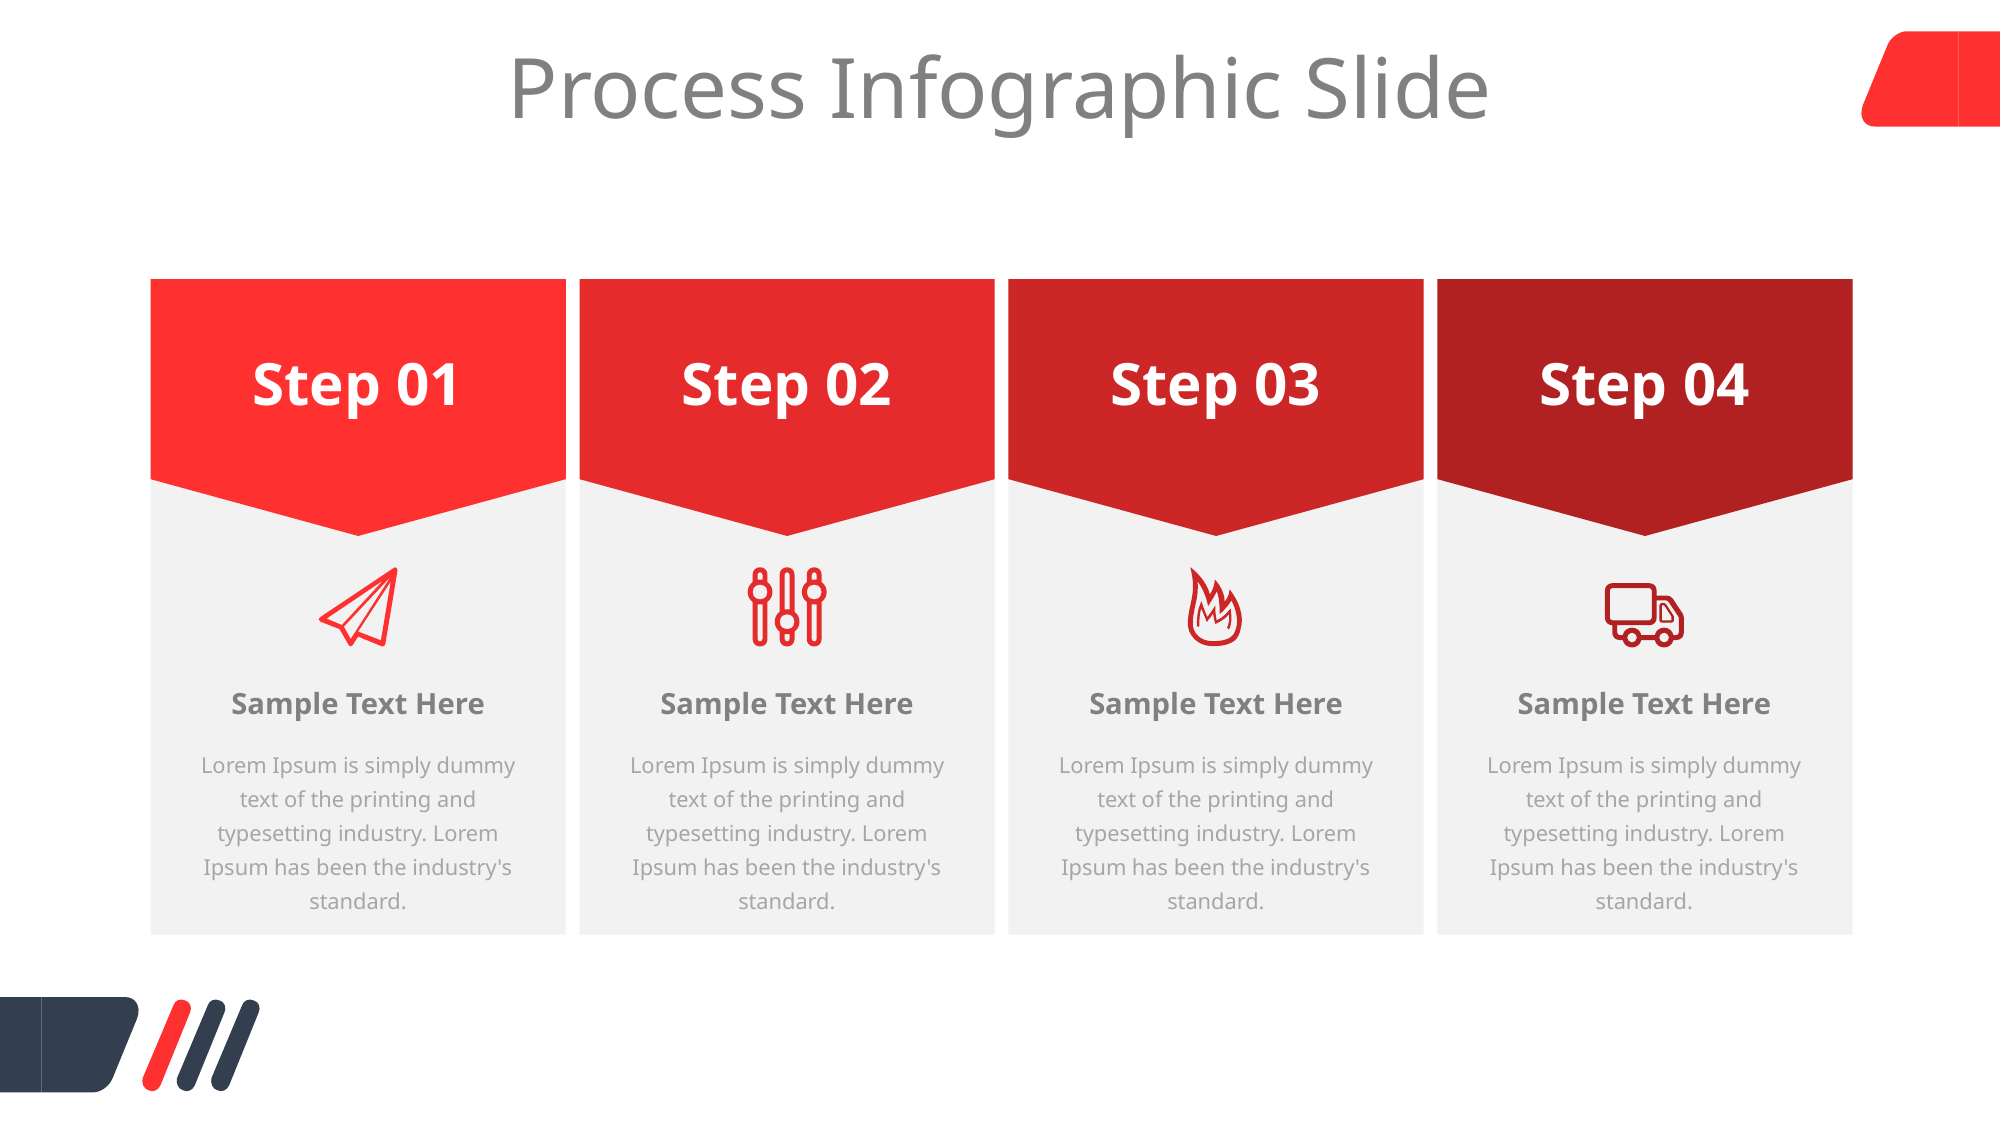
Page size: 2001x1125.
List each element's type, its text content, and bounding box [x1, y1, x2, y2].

text_box Step 01 [238, 339, 479, 425]
text_box [578, 278, 996, 537]
text_box Step 03 [1096, 339, 1336, 425]
text_box Sample Text Here [216, 678, 500, 728]
text_box [1436, 480, 1854, 936]
text_box [1436, 278, 1854, 537]
text_box [579, 480, 996, 936]
text_box Lorem Ipsum is simply dummy text of the printing and typesetting industry. Lorem Ipsum has been the industry's standard. [187, 743, 529, 914]
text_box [747, 567, 827, 647]
text_box Process Infographic Slide [493, 28, 1508, 143]
text_box [318, 567, 398, 647]
text_box Sample Text Here [645, 678, 929, 728]
text_box Step 02 [667, 339, 907, 425]
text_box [1604, 583, 1684, 648]
text_box [1007, 480, 1425, 936]
text_box Sample Text Here [1074, 678, 1358, 728]
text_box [1187, 567, 1245, 647]
text_box Sample Text Here [1502, 678, 1786, 728]
text_box [150, 480, 567, 936]
text_box Lorem Ipsum is simply dummy text of the printing and typesetting industry. Lorem Ipsum has been the industry's standard. [1045, 743, 1387, 914]
text_box Lorem Ipsum is simply dummy text of the printing and typesetting industry. Lorem Ipsum has been the industry's standard. [616, 743, 958, 914]
text_box [1007, 278, 1425, 537]
text_box [150, 278, 567, 537]
text_box Step 04 [1524, 339, 1765, 425]
text_box Lorem Ipsum is simply dummy text of the printing and typesetting industry. Lorem Ipsum has been the industry's standard. [1474, 743, 1815, 914]
